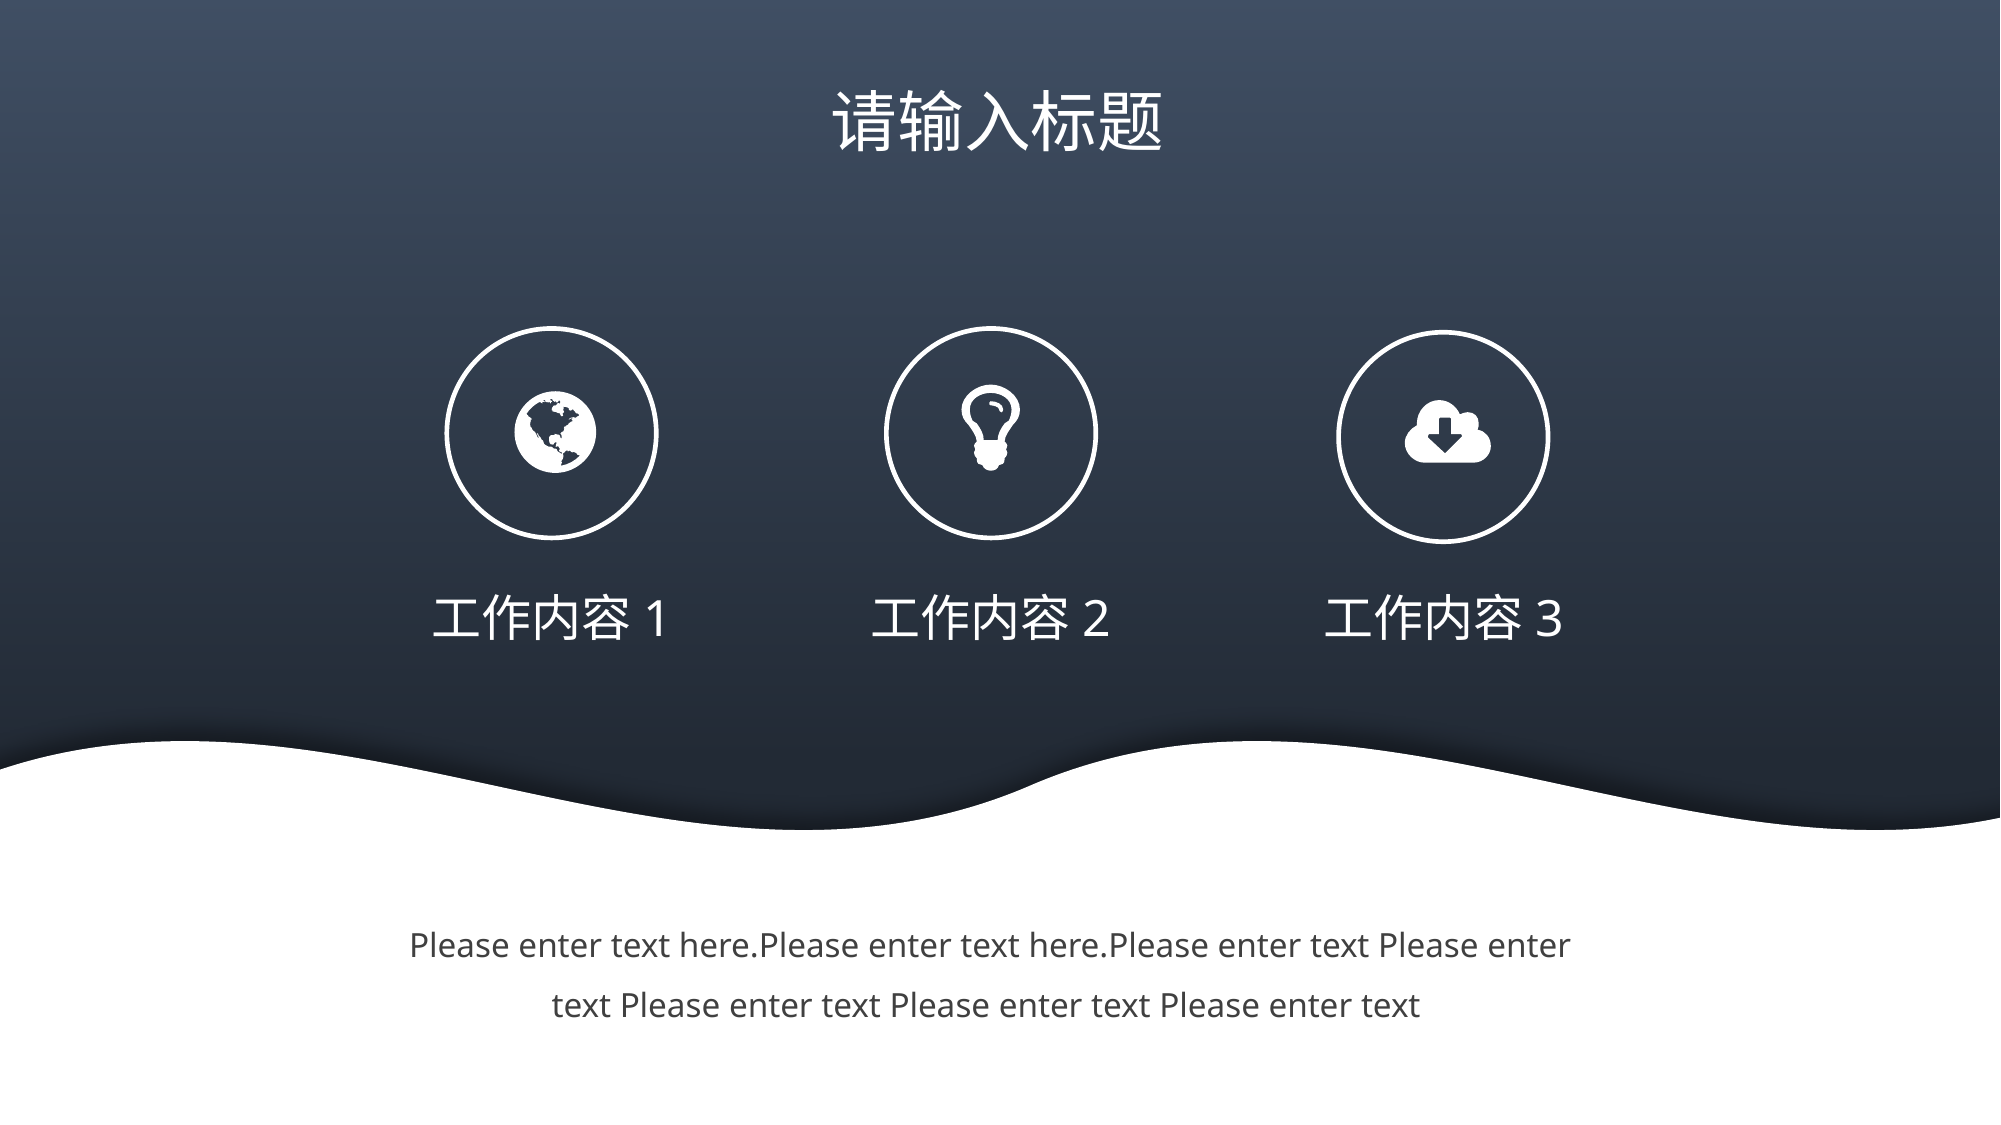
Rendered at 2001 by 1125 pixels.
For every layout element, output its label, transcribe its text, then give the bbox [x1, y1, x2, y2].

text_box 工作内容1 [383, 579, 720, 654]
text_box 请输入标题 [815, 72, 1180, 167]
text_box [1404, 400, 1491, 463]
text_box 工作内容3 [1275, 579, 1612, 654]
text_box [445, 327, 658, 539]
text_box [0, 740, 2000, 1125]
text_box [961, 384, 1020, 471]
text_box Please enter text here.Please enter text here.Please enter text Please enter text Please enter text Please enter text Please enter text [370, 897, 1612, 1032]
text_box 工作内容2 [822, 579, 1159, 654]
text_box [0, 0, 2000, 803]
text_box [885, 327, 1097, 539]
text_box [1337, 331, 1550, 543]
text_box [514, 391, 597, 473]
